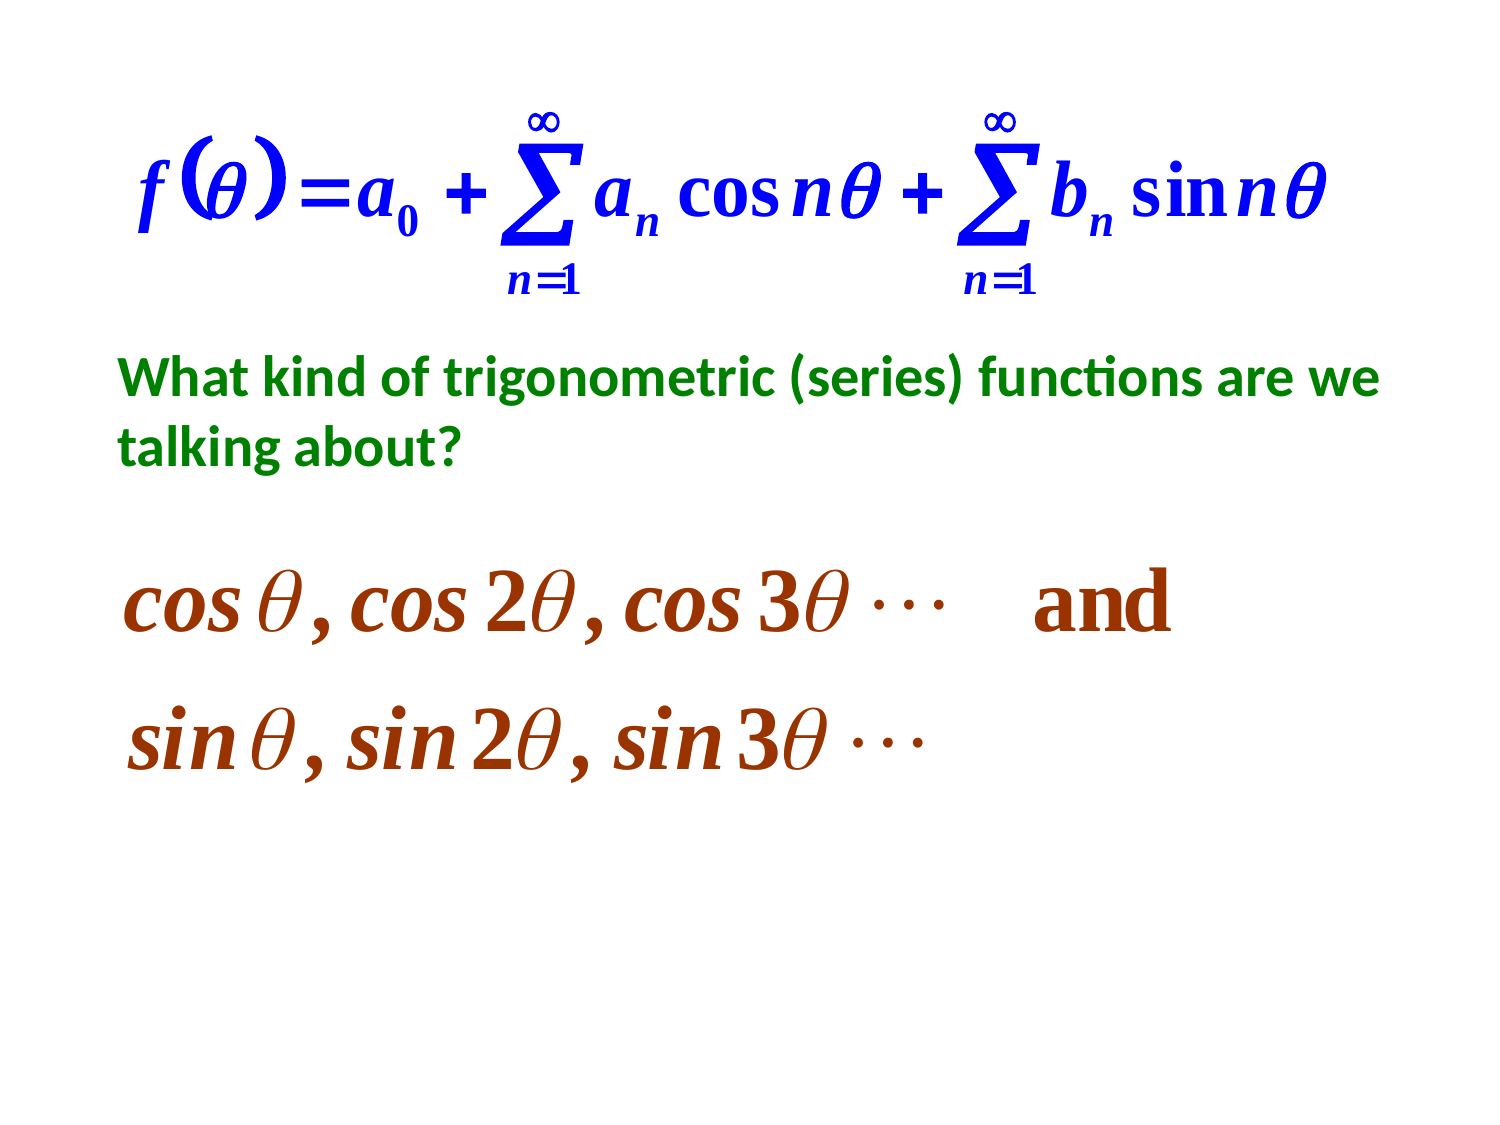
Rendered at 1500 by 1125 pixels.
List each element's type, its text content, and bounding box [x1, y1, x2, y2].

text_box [111, 83, 1337, 306]
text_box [111, 550, 1189, 806]
text_box What kind of trigonometric (series) functions are we talking about? [102, 330, 1436, 486]
